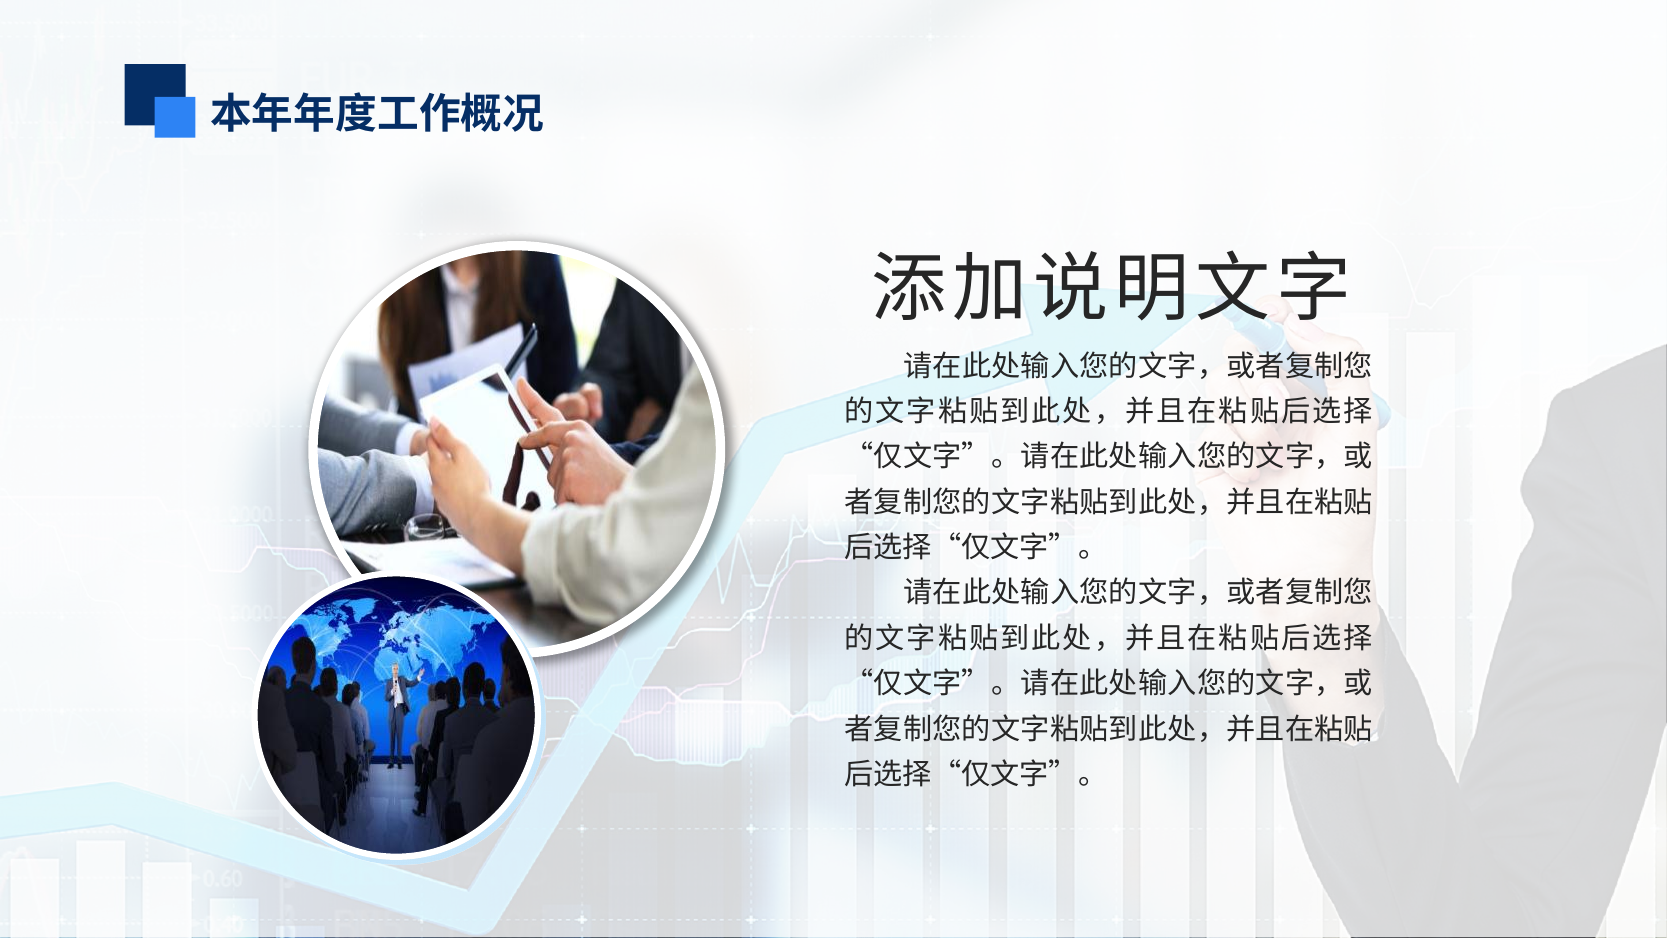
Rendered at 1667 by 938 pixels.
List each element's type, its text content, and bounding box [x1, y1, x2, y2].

picture [254, 245, 721, 857]
text_box 本年年度工作概况 [195, 78, 574, 144]
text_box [829, 232, 1389, 815]
text_box [153, 95, 197, 140]
text_box [123, 62, 188, 127]
